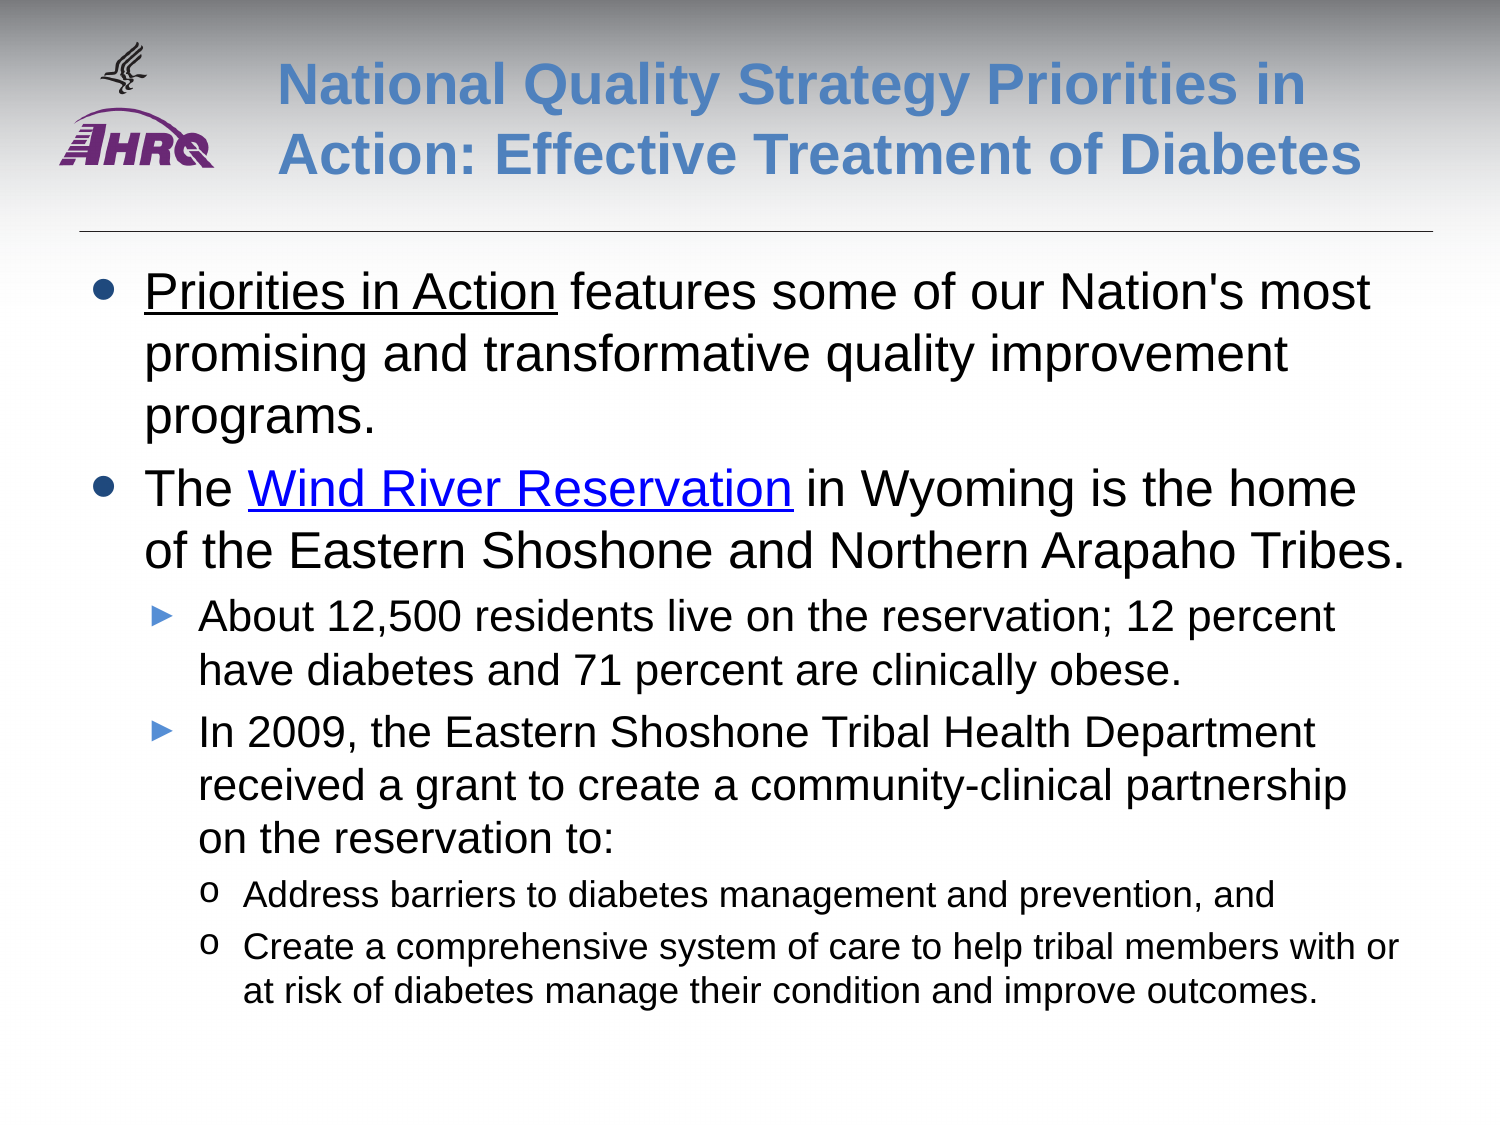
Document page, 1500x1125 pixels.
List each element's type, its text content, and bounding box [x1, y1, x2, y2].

list Priorities in Action features some of our Nation's most promising and transformative quality improvement programs. The Wind River Reservation in Wyoming is the home of the Eastern Shoshone and Northern Arapaho Tribes. About 12,500 residents live on the reservation; 12 percent have diabetes and 71 percent are clinically obese. In 2009, the Eastern Shoshone Tribal Health Department received a grant to create a community-clinical partnership on the reservation to: Address barriers to diabetes management and prevention, and Create a comprehensive system of care to help tribal members with or at risk of diabetes manage their condition and improve outcomes. [75, 249, 1425, 1075]
picture [0, 0, 1500, 1125]
title National Quality Strategy Priorities in Action: Effective Treatment of Diabetes [262, 45, 1425, 188]
